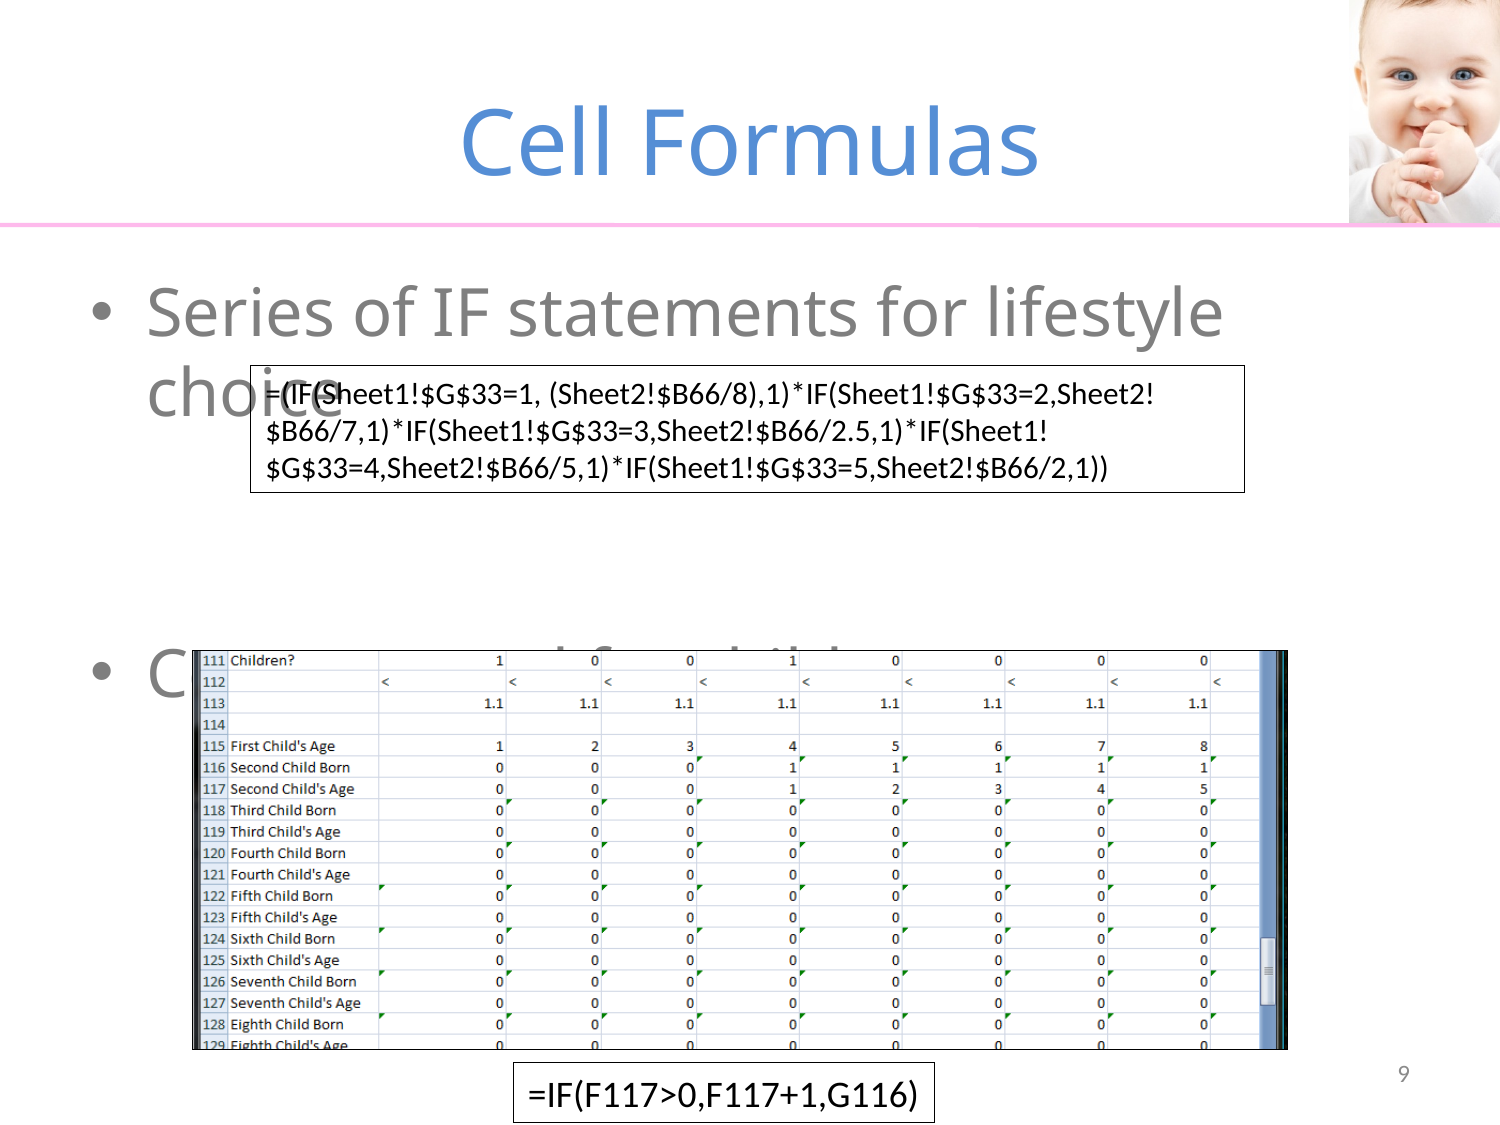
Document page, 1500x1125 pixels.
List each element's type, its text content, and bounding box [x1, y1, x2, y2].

picture [192, 649, 1288, 1051]
text_box =(IF(Sheet1!$G$33=1, (Sheet2!$B66/8),1)*IF(Sheet1!$G$33=2,Sheet2!$B66/7,1)*IF(Sheet1!$G$33=3,Sheet2!$B66/2.5,1)*IF(Sheet1!$G$33=4,Sheet2!$B66/5,1)*IF(Sheet1!$G$33=5,Sheet2!$B66/2,1)) [250, 365, 1245, 493]
list Series of IF statements for lifestyle choice Counter used for children [75, 262, 1425, 1025]
picture [1349, 0, 1500, 223]
slide_number 9 [1074, 1042, 1425, 1103]
text_box =IF(F117>0,F117+1,G116) [513, 1062, 935, 1123]
title Cell Formulas [75, 45, 1425, 233]
